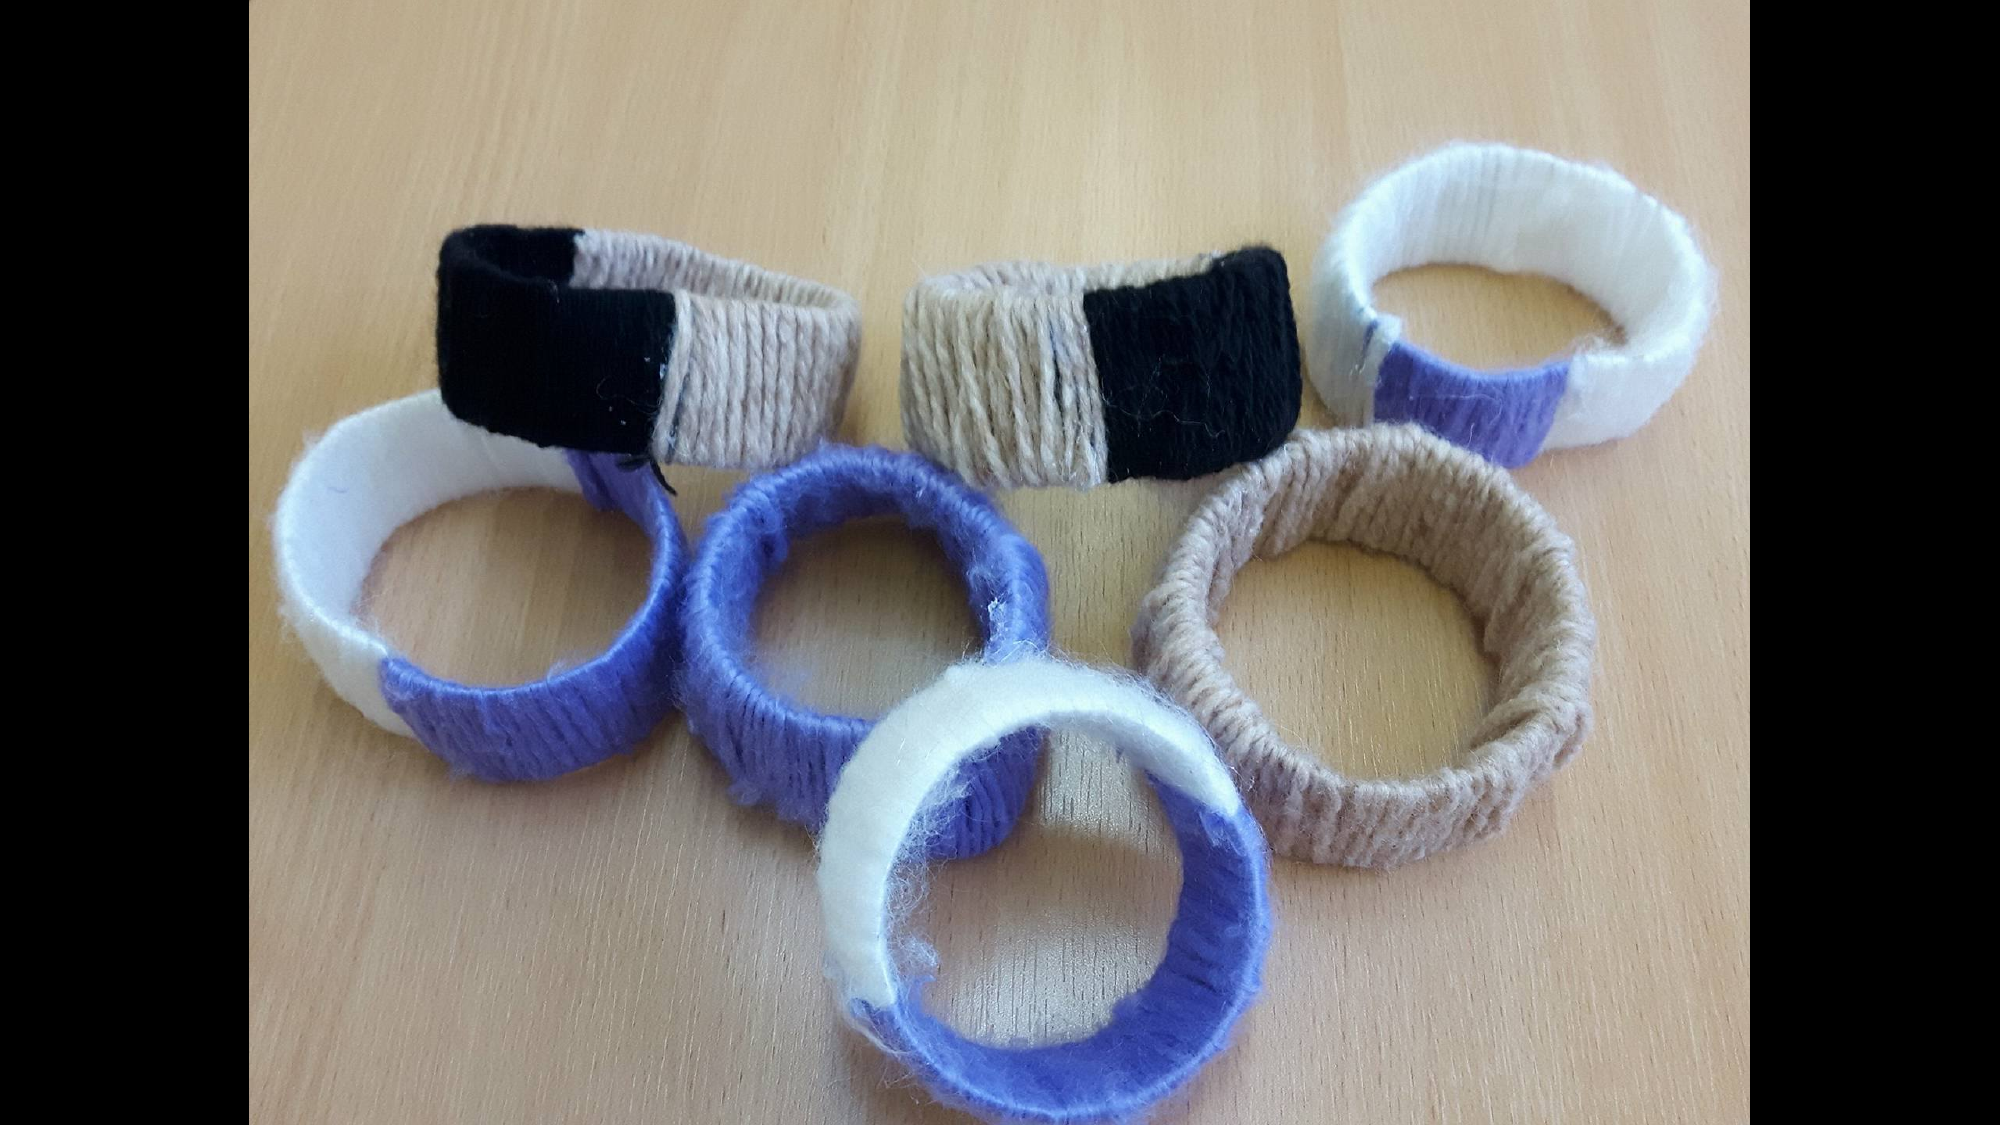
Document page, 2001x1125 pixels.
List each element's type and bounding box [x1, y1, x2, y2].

picture [249, 0, 1750, 1125]
